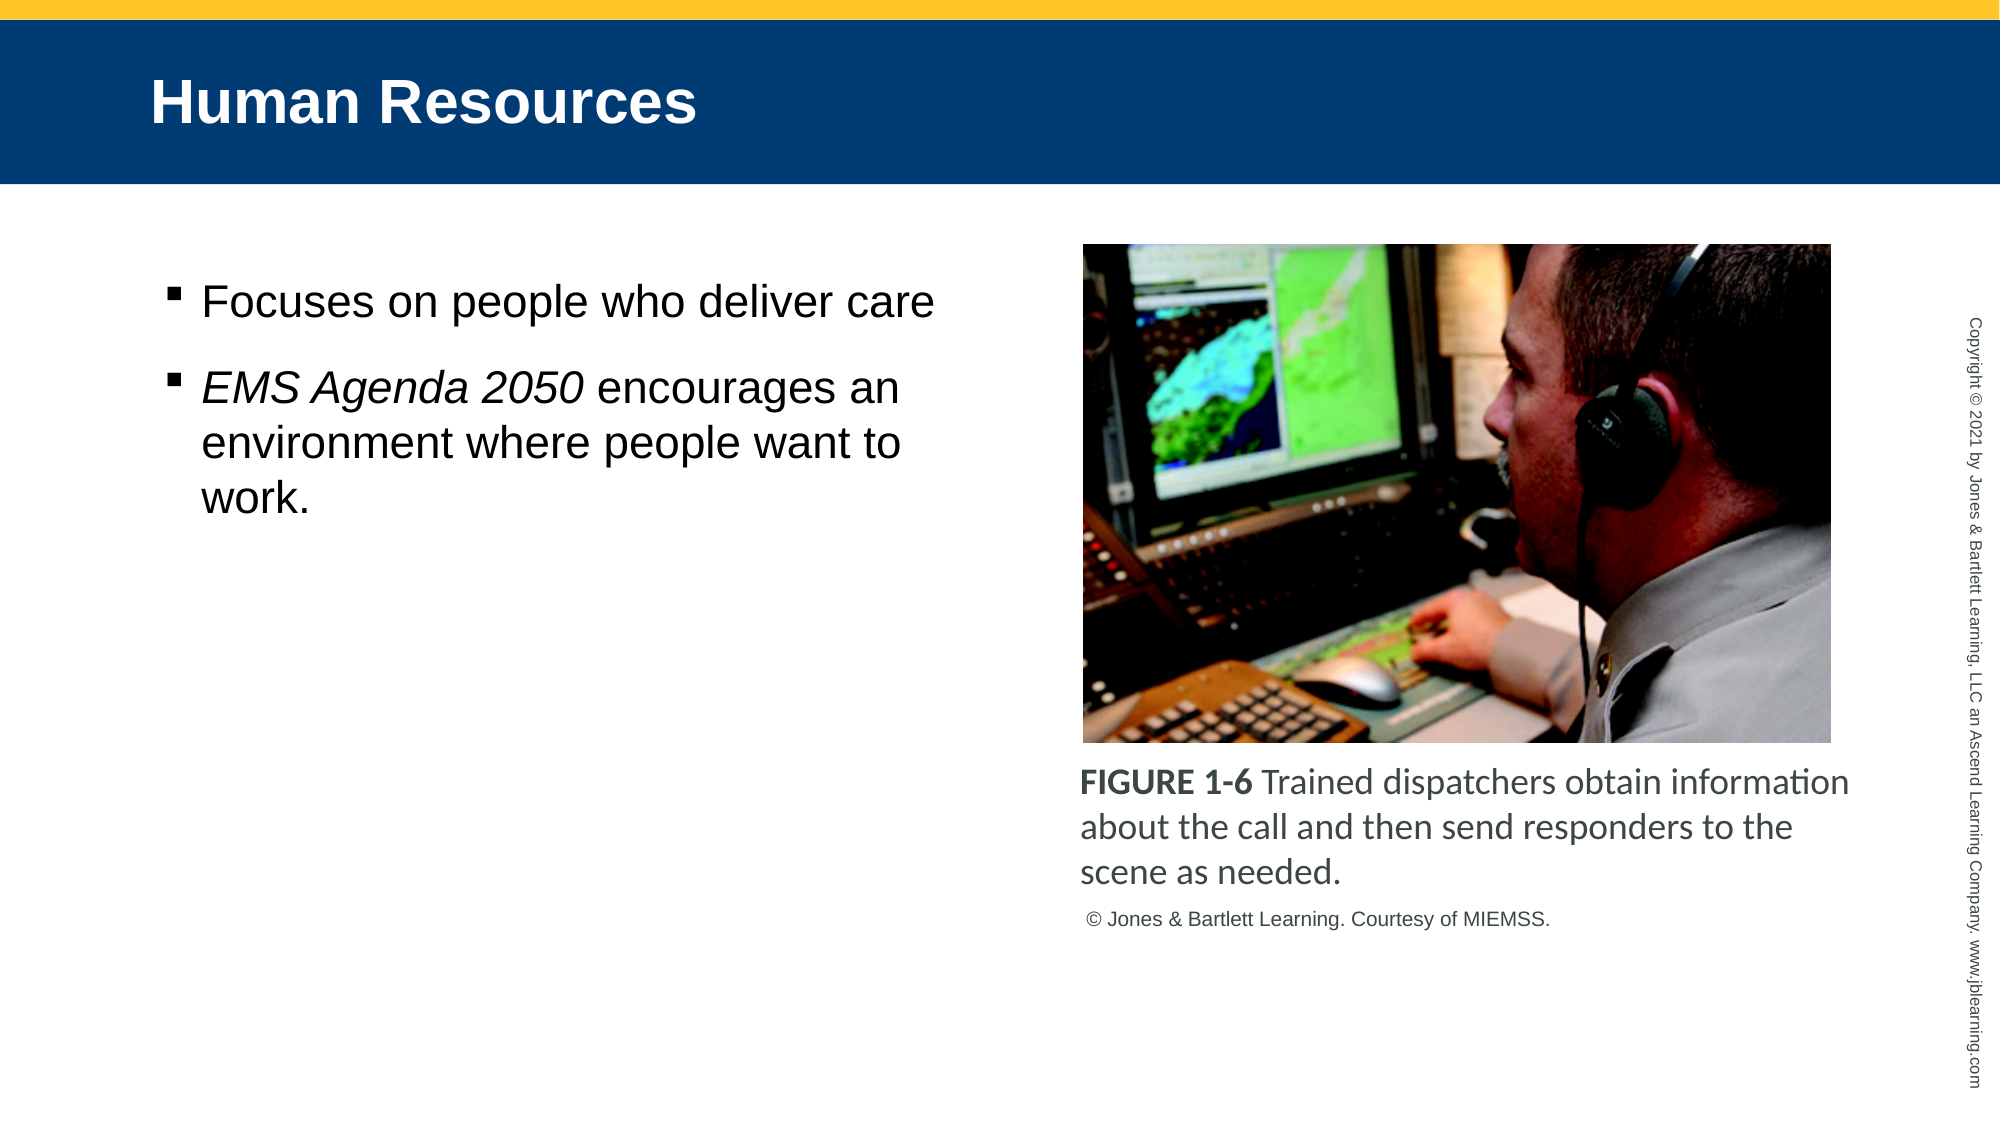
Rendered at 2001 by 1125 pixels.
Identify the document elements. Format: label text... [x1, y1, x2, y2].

picture [1083, 244, 1831, 744]
text_box FIGURE 1-6 Trained dispatchers obtain information about the call and then send responders to the scene as needed. [1065, 749, 1904, 900]
list Focuses on people who deliver care EMS Agenda 2050 encourages an environment where people want to work. [148, 241, 1033, 1030]
title Human Resources [0, 19, 2000, 185]
text_box © Jones & Bartlett Learning. Courtesy of MIEMSS. [1071, 898, 1566, 938]
